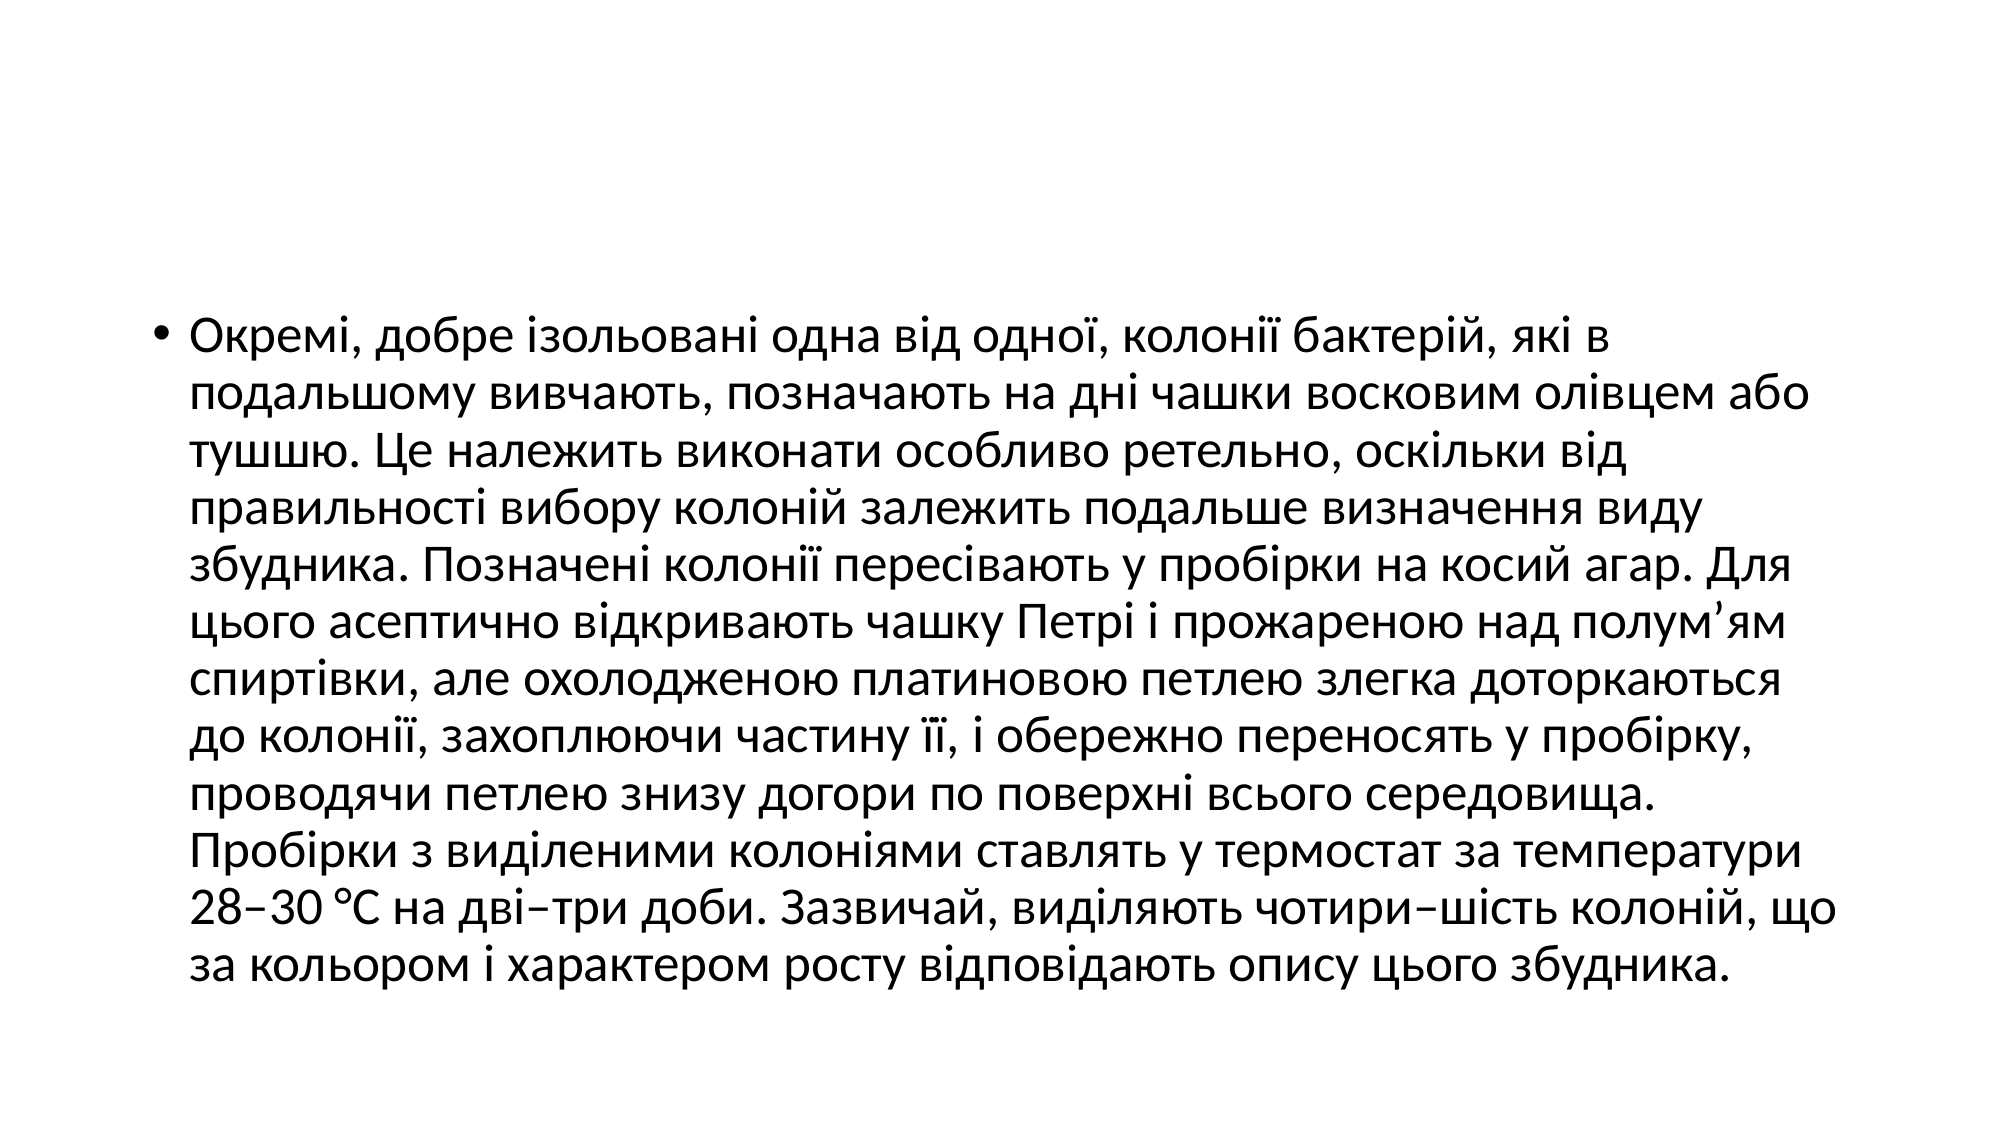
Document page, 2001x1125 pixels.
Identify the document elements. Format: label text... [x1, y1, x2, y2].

list Окремі, добре ізольовані одна від одної, колонії бактерій, які в подальшому вивчають, позначають на дні чашки восковим олівцем або тушшю. Це належить виконати особливо ретельно, оскільки від правильності вибору колоній залежить подальше визначення виду збудника. Позначені колонії пересівають у пробірки на косий агар. Для цього асептично відкривають чашку Петрі і прожареною над полум’ям спиртівки, але охолодженою платиновою петлею злегка доторкаються до колонії, захоплюючи частину її, і обережно переносять у пробірку, проводячи петлею знизу догори по поверхні всього середовища. Пробірки з виділеними колоніями ставлять у термостат за температури 28–30 °С на дві–три доби. Зазвичай, виділяють чотири–шість колоній, що за кольором і характером росту відповідають опису цього збудника. [137, 299, 1863, 1014]
